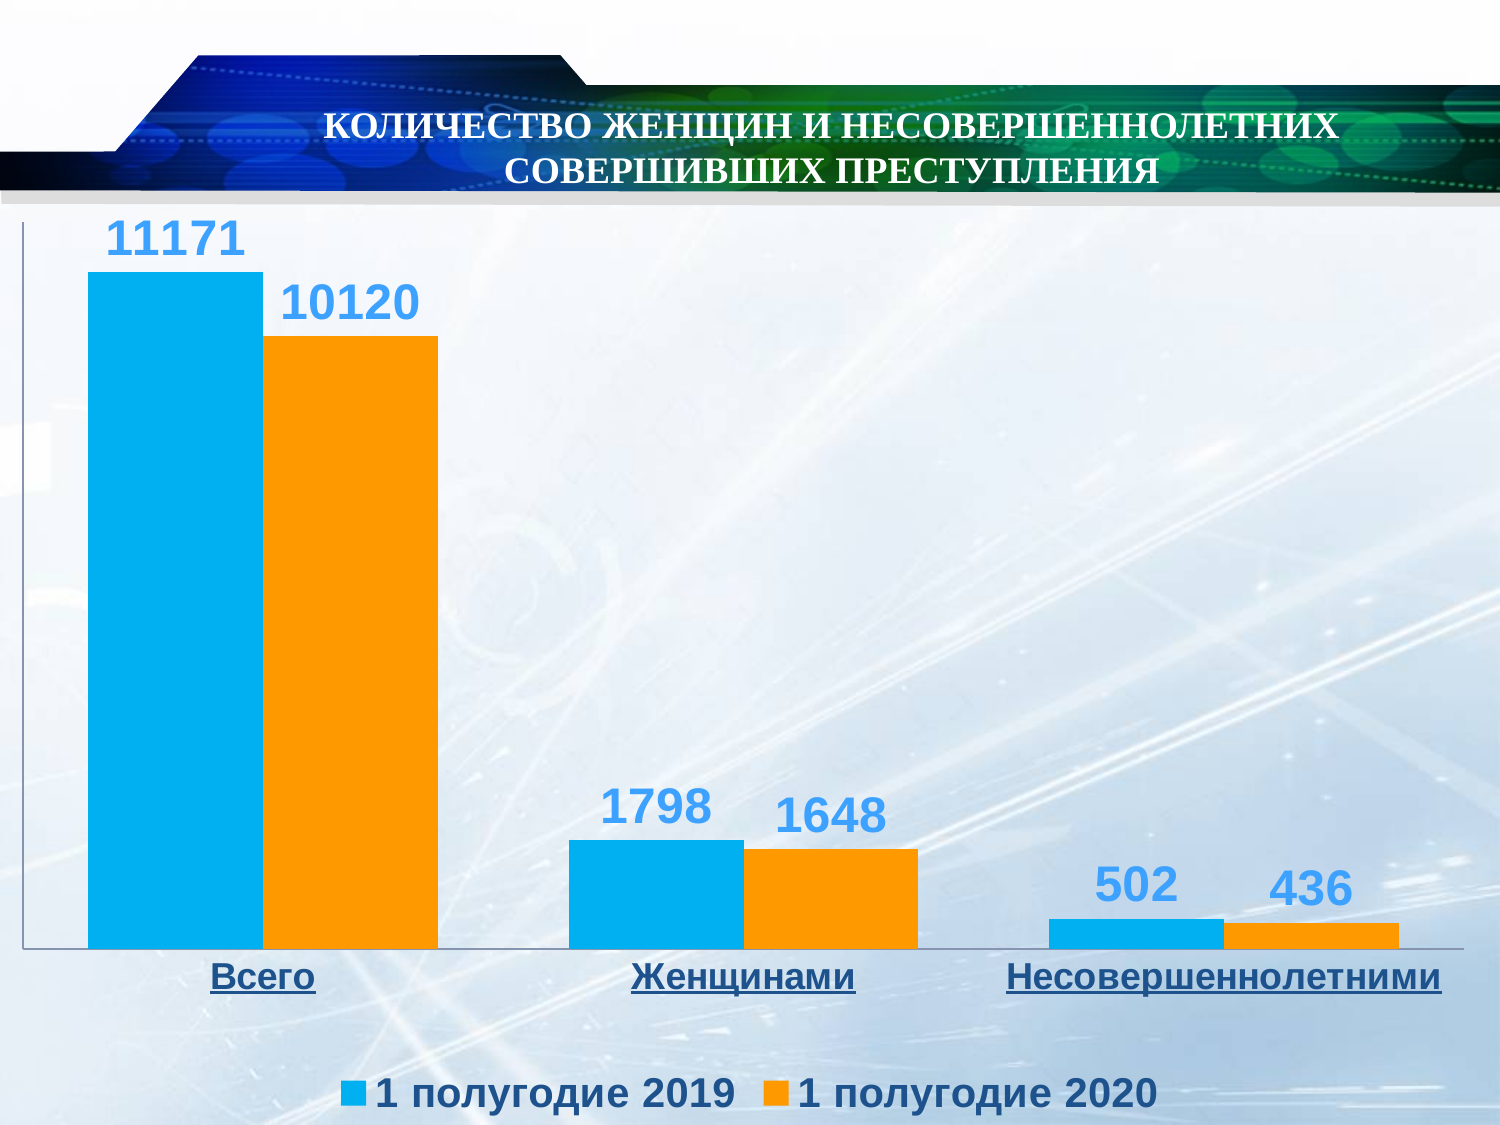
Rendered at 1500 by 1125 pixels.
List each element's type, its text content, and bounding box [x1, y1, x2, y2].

text_box КОЛИЧЕСТВО ЖЕНЩИН И НЕСОВЕРШЕННОЛЕТНИХ СОВЕРШИВШИХ ПРЕСТУПЛЕНИЯ [163, 93, 1500, 198]
chart [0, 198, 1500, 1125]
picture [0, 0, 1500, 198]
